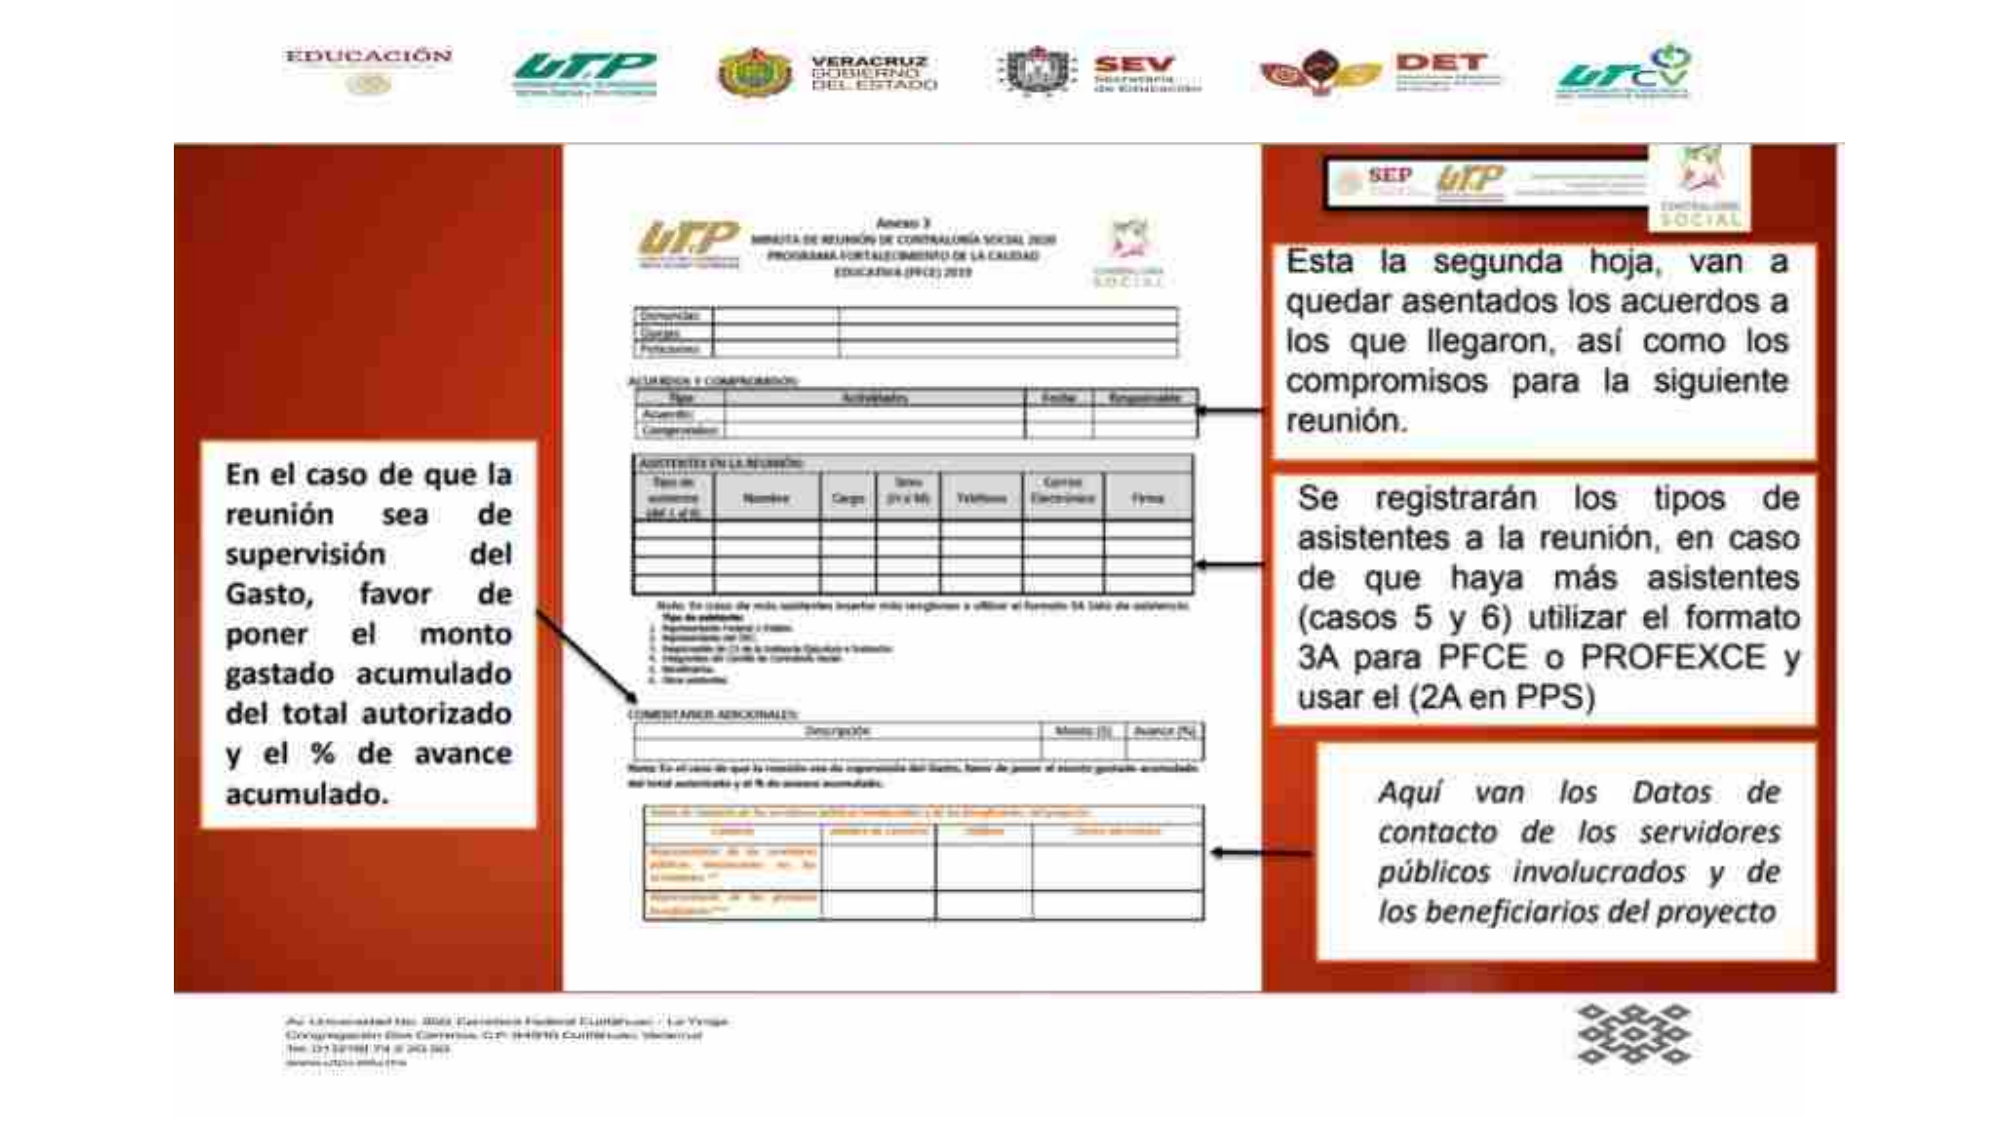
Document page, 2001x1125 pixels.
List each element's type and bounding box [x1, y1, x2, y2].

picture [173, 0, 1845, 1117]
